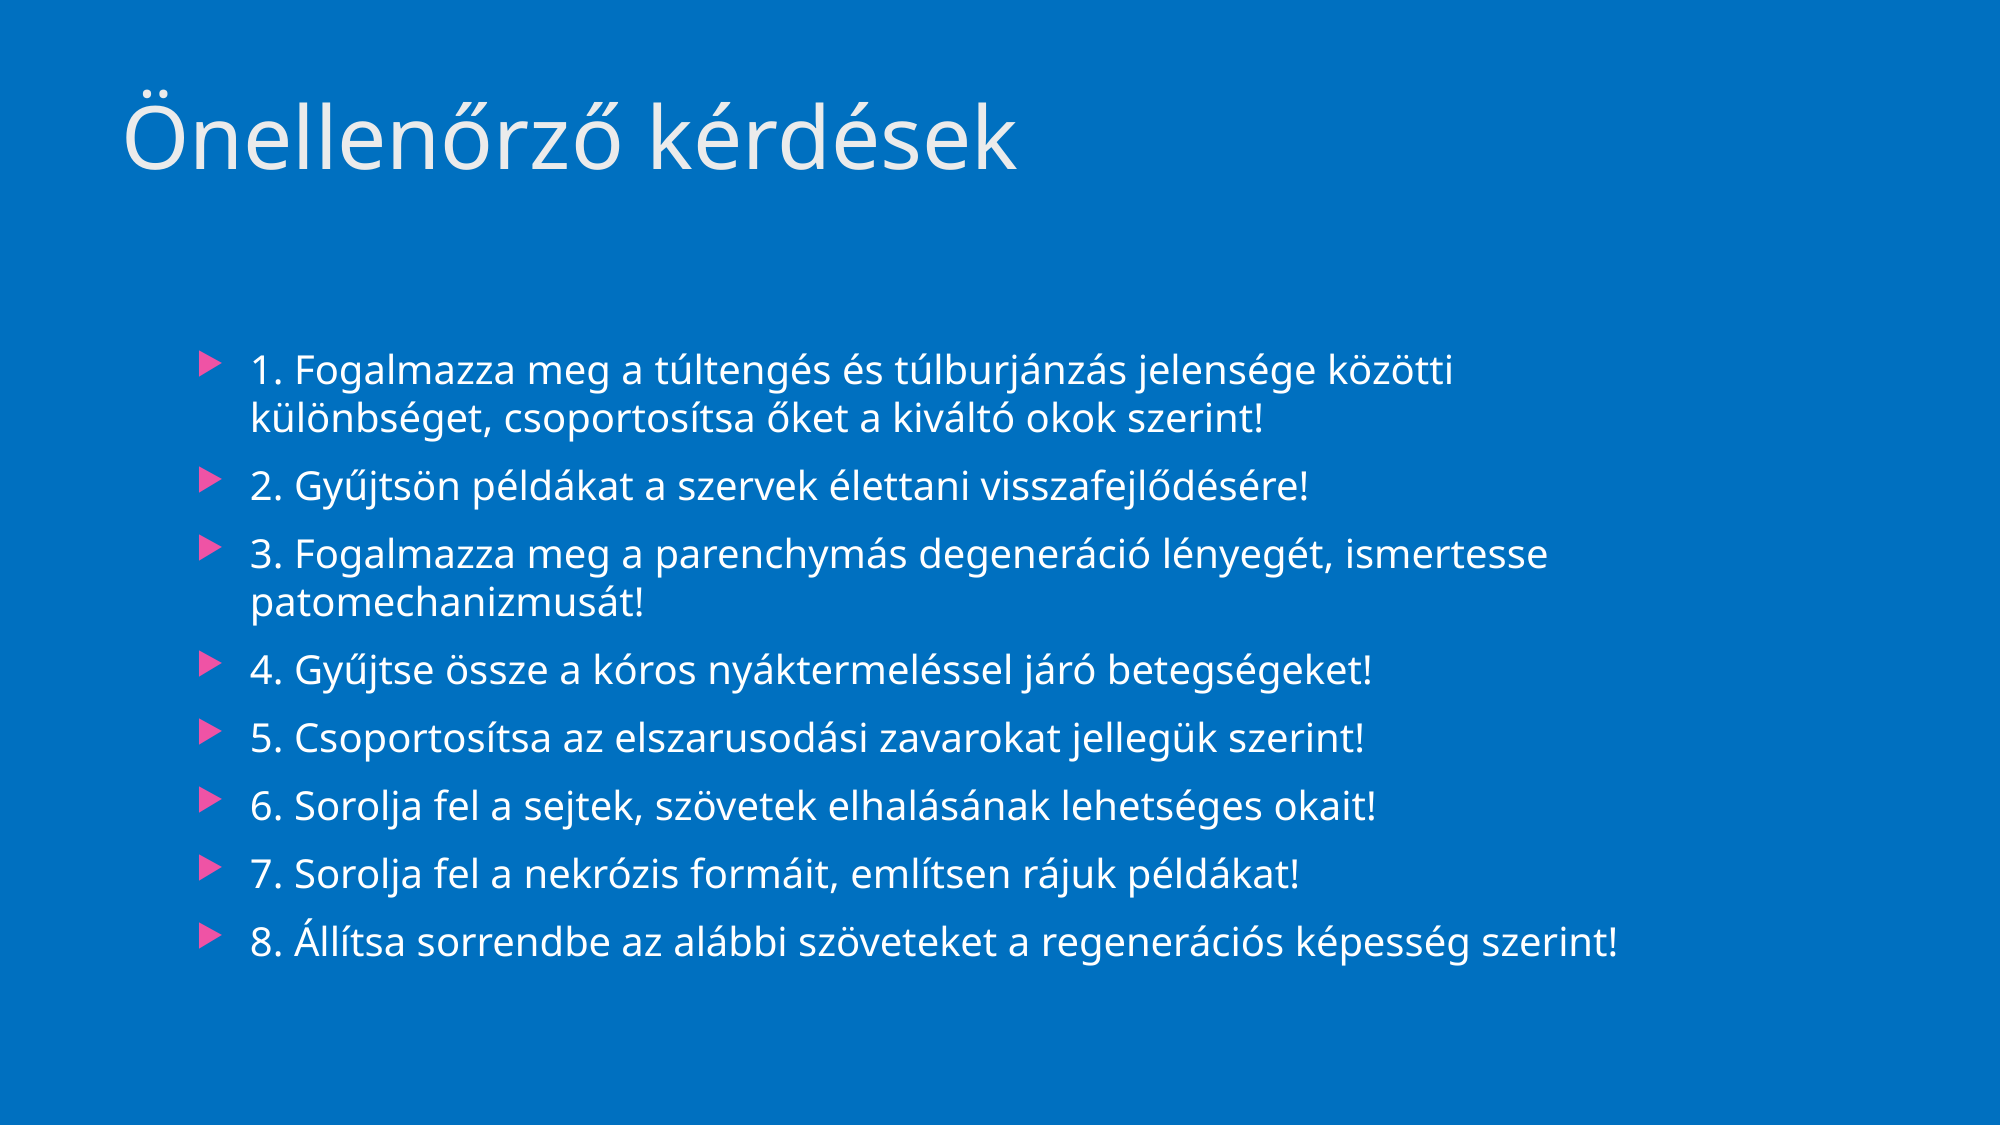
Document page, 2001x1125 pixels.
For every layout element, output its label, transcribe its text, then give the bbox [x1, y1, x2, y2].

title Önellenőrző kérdések [106, 74, 1649, 304]
list 1. Fogalmazza meg a túltengés és túlburjánzás jelensége közötti különbséget, csoportosítsa őket a kiváltó okok szerint! 2. Gyűjtsön példákat a szervek élettani visszafejlődésére! 3. Fogalmazza meg a parenchymás degeneráció lényegét, ismertesse patomechanizmusát! 4. Gyűjtse össze a kóros nyáktermeléssel járó betegségeket! 5. Csoportosítsa az elszarusodási zavarokat jellegük szerint! 6. Sorolja fel a sejtek, szövetek elhalásának lehetséges okait! 7. Sorolja fel a nekrózis formáit, említsen rájuk példákat! 8. Állítsa sorrendbe az alábbi szöveteket a regenerációs képesség szerint! [181, 336, 1649, 1025]
